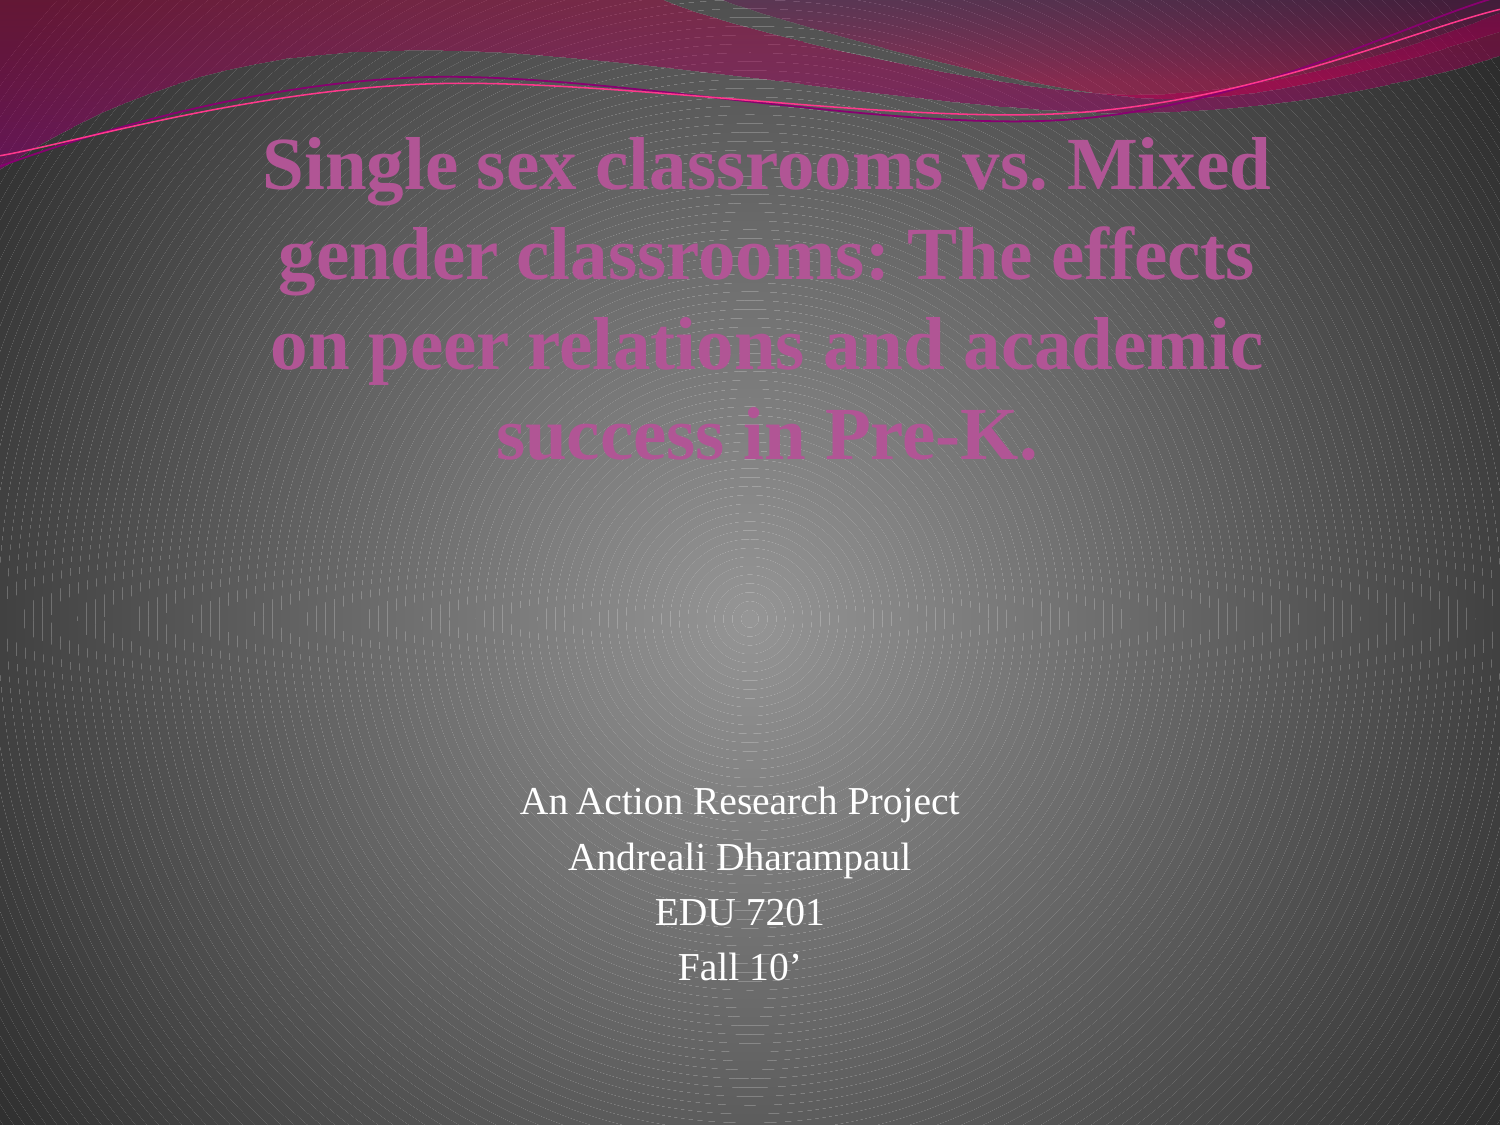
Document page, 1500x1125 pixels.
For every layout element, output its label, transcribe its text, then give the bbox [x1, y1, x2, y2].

subtitle An Action Research Project Andreali Dharampaul EDU 7201 Fall 10’ [99, 712, 1389, 1000]
title Single sex classrooms vs. Mixed gender classrooms: The effects on peer relations and academic success in Pre-K. [237, 174, 1300, 475]
